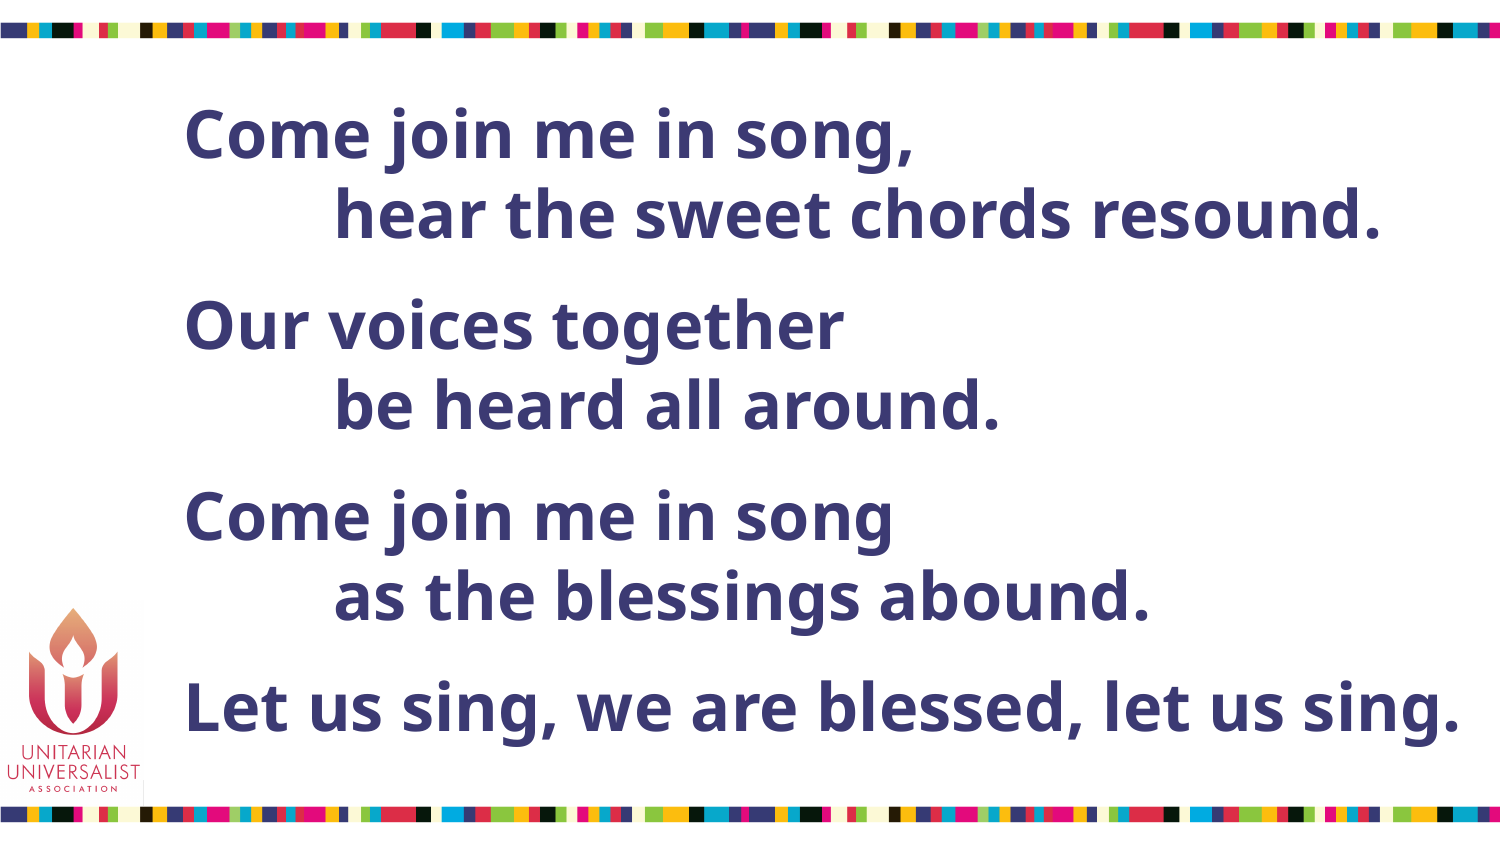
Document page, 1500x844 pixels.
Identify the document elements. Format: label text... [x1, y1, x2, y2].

picture [0, 600, 1500, 824]
picture [0, 22, 1500, 40]
text_box Come join me in song, hear the sweet chords resound. Our voices together be heard all around. Come join me in song as the blessings abound. Let us sing, we are blessed, let us sing. [168, 76, 1479, 760]
